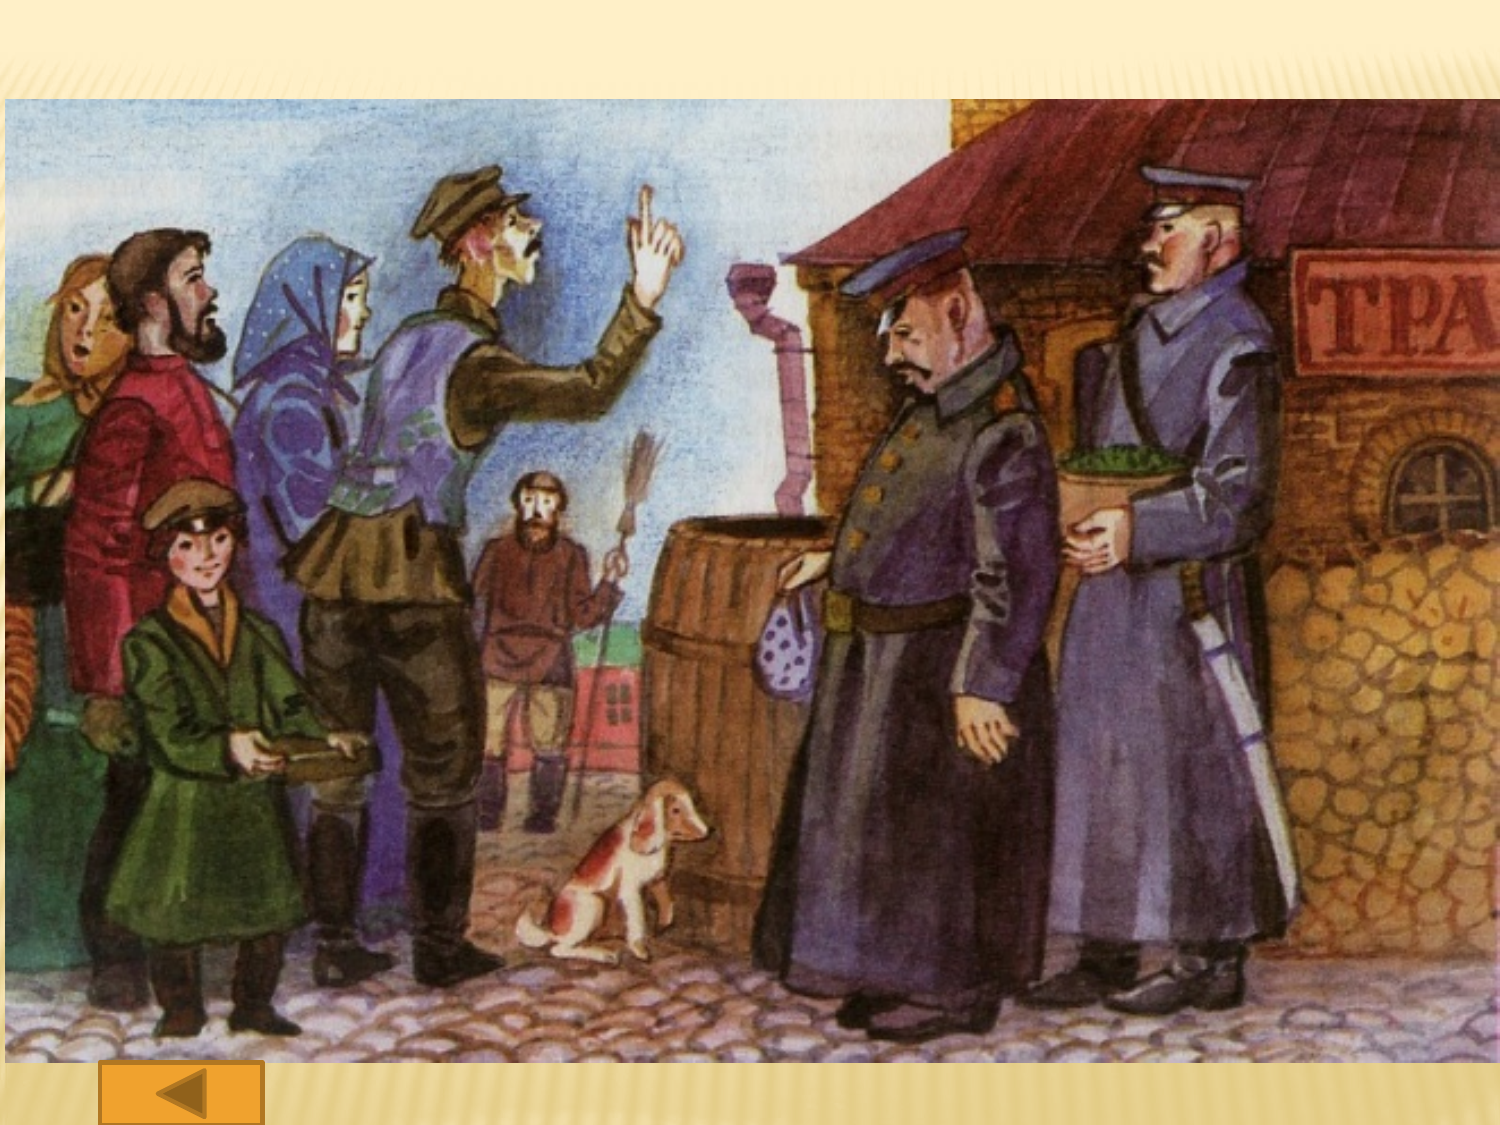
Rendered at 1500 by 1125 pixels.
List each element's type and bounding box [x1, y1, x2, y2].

picture [4, 99, 1500, 1063]
text_box [98, 1082, 265, 1125]
